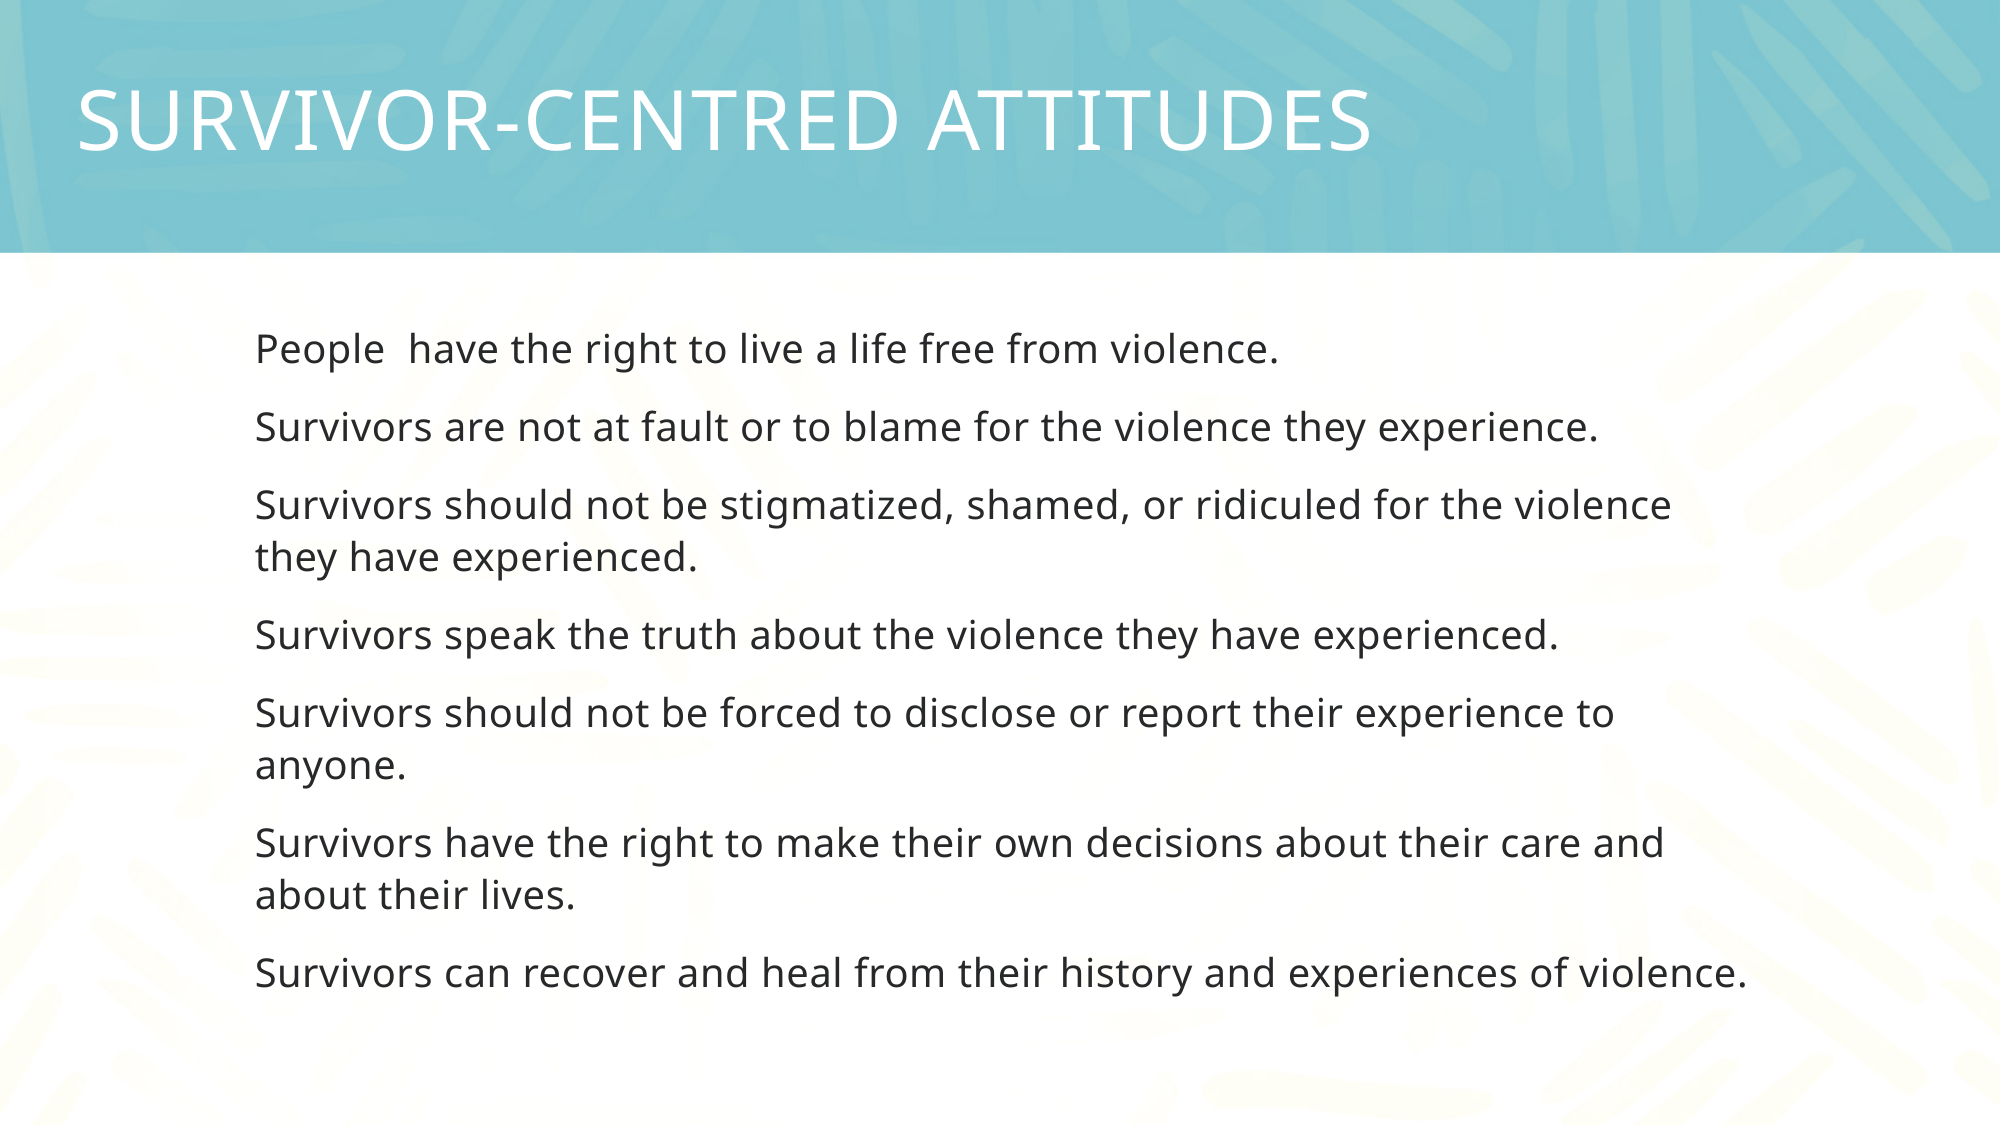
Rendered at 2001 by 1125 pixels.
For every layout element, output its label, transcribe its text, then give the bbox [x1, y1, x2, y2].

picture [0, 0, 2000, 1125]
title Survivor-Centred Attitudes [61, 33, 1938, 220]
list People have the right to live a life free from violence. Survivors are not at fault or to blame for the violence they experience. Survivors should not be stigmatized, shamed, or ridiculed for the violence they have experienced. Survivors speak the truth about the violence they have experienced. Survivors should not be forced to disclose or report their experience to anyone. Survivors have the right to make their own decisions about their care and about their lives. Survivors can recover and heal from their history and experiences of violence. [167, 311, 1763, 1036]
